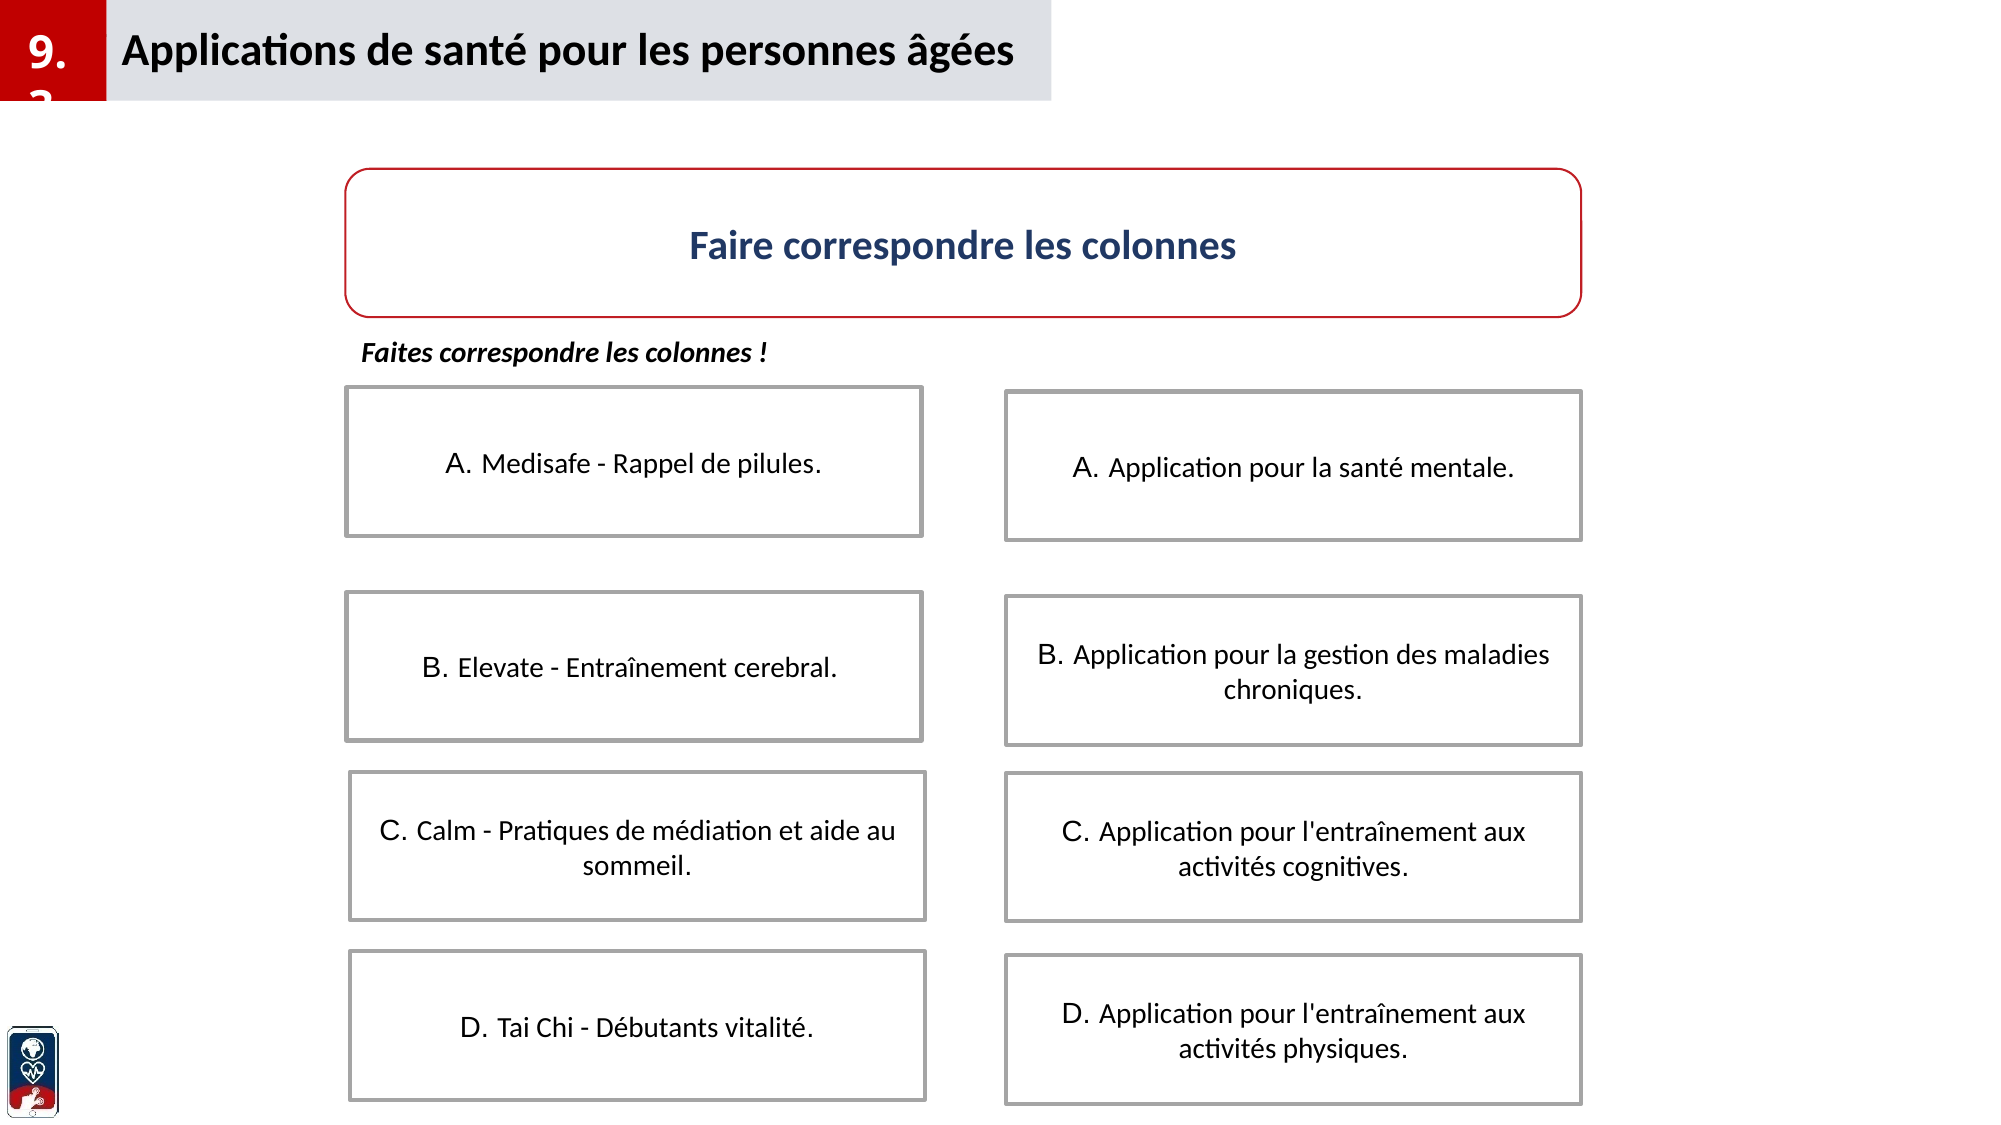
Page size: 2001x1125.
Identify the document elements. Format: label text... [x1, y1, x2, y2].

text_box A. Medisafe - Rappel de pilules. [344, 385, 924, 538]
text_box [0, 0, 106, 101]
text_box Faites correspondre les colonnes ! [346, 325, 855, 376]
text_box D. Application pour l'entraînement aux activités physiques. [1004, 953, 1583, 1106]
text_box Applications de santé pour les personnes âgées [106, 0, 1052, 101]
text_box 9.3 [13, 15, 107, 86]
text_box B. Elevate - Entraînement cerebral. [344, 590, 924, 743]
text_box B. Application pour la gestion des maladies chroniques. [1004, 594, 1583, 747]
text_box C. Application pour l'entraînement aux activités cognitives. [1004, 771, 1583, 923]
text_box C. Calm - Pratiques de médiation et aide au sommeil. [348, 770, 927, 922]
text_box D. Tai Chi - Débutants vitalité. [348, 949, 927, 1102]
picture [7, 1026, 59, 1118]
text_box Faire correspondre les colonnes [345, 168, 1582, 318]
text_box A. Application pour la santé mentale. [1004, 389, 1583, 542]
